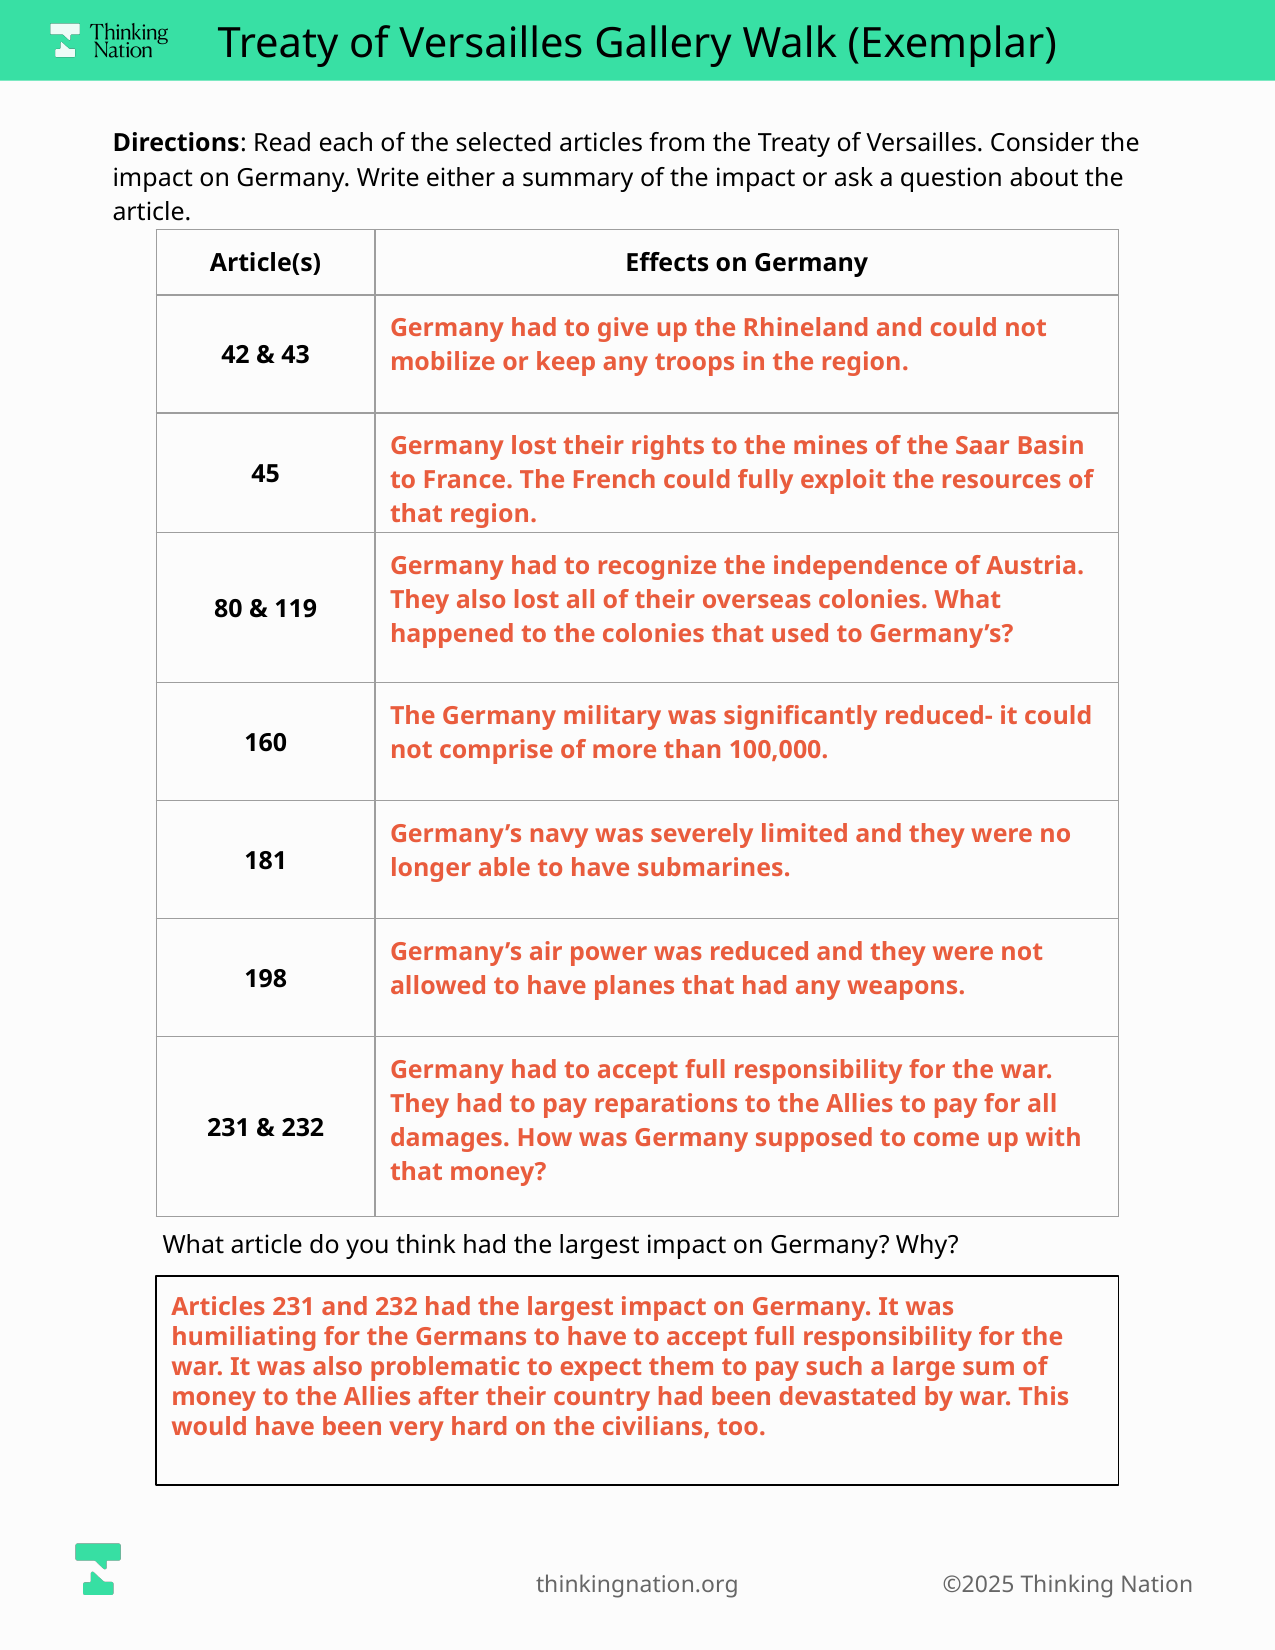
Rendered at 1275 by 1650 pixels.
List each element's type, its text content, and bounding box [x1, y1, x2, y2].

text_box What article do you think had the largest impact on Germany? Why? [147, 1209, 1228, 1274]
text_box Directions: Read each of the selected articles from the Treaty of Versailles. Consider the impact on Germany. Write either a summary of the impact or ask a question about the article. [97, 107, 1178, 241]
table_cell 45 [157, 414, 374, 532]
table_header Effects on Germany [376, 230, 1118, 294]
table_cell 42 & 43 [157, 296, 374, 412]
table_cell 181 [157, 801, 374, 918]
table_cell Germany lost their rights to the mines of the Saar Basin to France. The French could fully exploit the resources of that region. [376, 414, 1118, 532]
table_cell Germany had to recognize the independence of Austria. They also lost all of their overseas colonies. What happened to the colonies that used to Germany’s? [376, 533, 1118, 682]
table_cell 231 & 232 [157, 1037, 374, 1209]
table_cell 80 & 119 [157, 533, 374, 682]
table_cell Germany’s air power was reduced and they were not allowed to have planes that had any weapons. [376, 919, 1118, 1036]
text_box Articles 231 and 232 had the largest impact on Germany. It was humiliating for the Germans to have to accept full responsibility for the war. It was also problematic to expect them to pay such a large sum of money to the Allies after their country had been devastated by war. This would have been very hard on the civilians, too. [156, 1275, 1119, 1486]
table_cell 160 [157, 683, 374, 800]
picture [62, 1533, 134, 1605]
table_cell Germany had to accept full responsibility for the war. They had to pay reparations to the Allies to pay for all damages. How was Germany supposed to come up with that money? [376, 1037, 1118, 1209]
picture [36, 12, 172, 69]
table_cell Germany’s navy was severely limited and they were no longer able to have submarines. [376, 801, 1118, 918]
table_header Article(s) [157, 230, 374, 294]
text_box ©2025 Thinking Nation [907, 1553, 1210, 1605]
table_cell Germany had to give up the Rhineland and could not mobilize or keep any troops in the region. [376, 296, 1118, 412]
text_box Treaty of Versailles Gallery Walk (Exemplar) [0, 0, 1275, 81]
table_cell 198 [157, 919, 374, 1036]
table_cell The Germany military was significantly reduced- it could not comprise of more than 100,000. [376, 683, 1118, 800]
text_box thinkingnation.org [486, 1553, 789, 1605]
